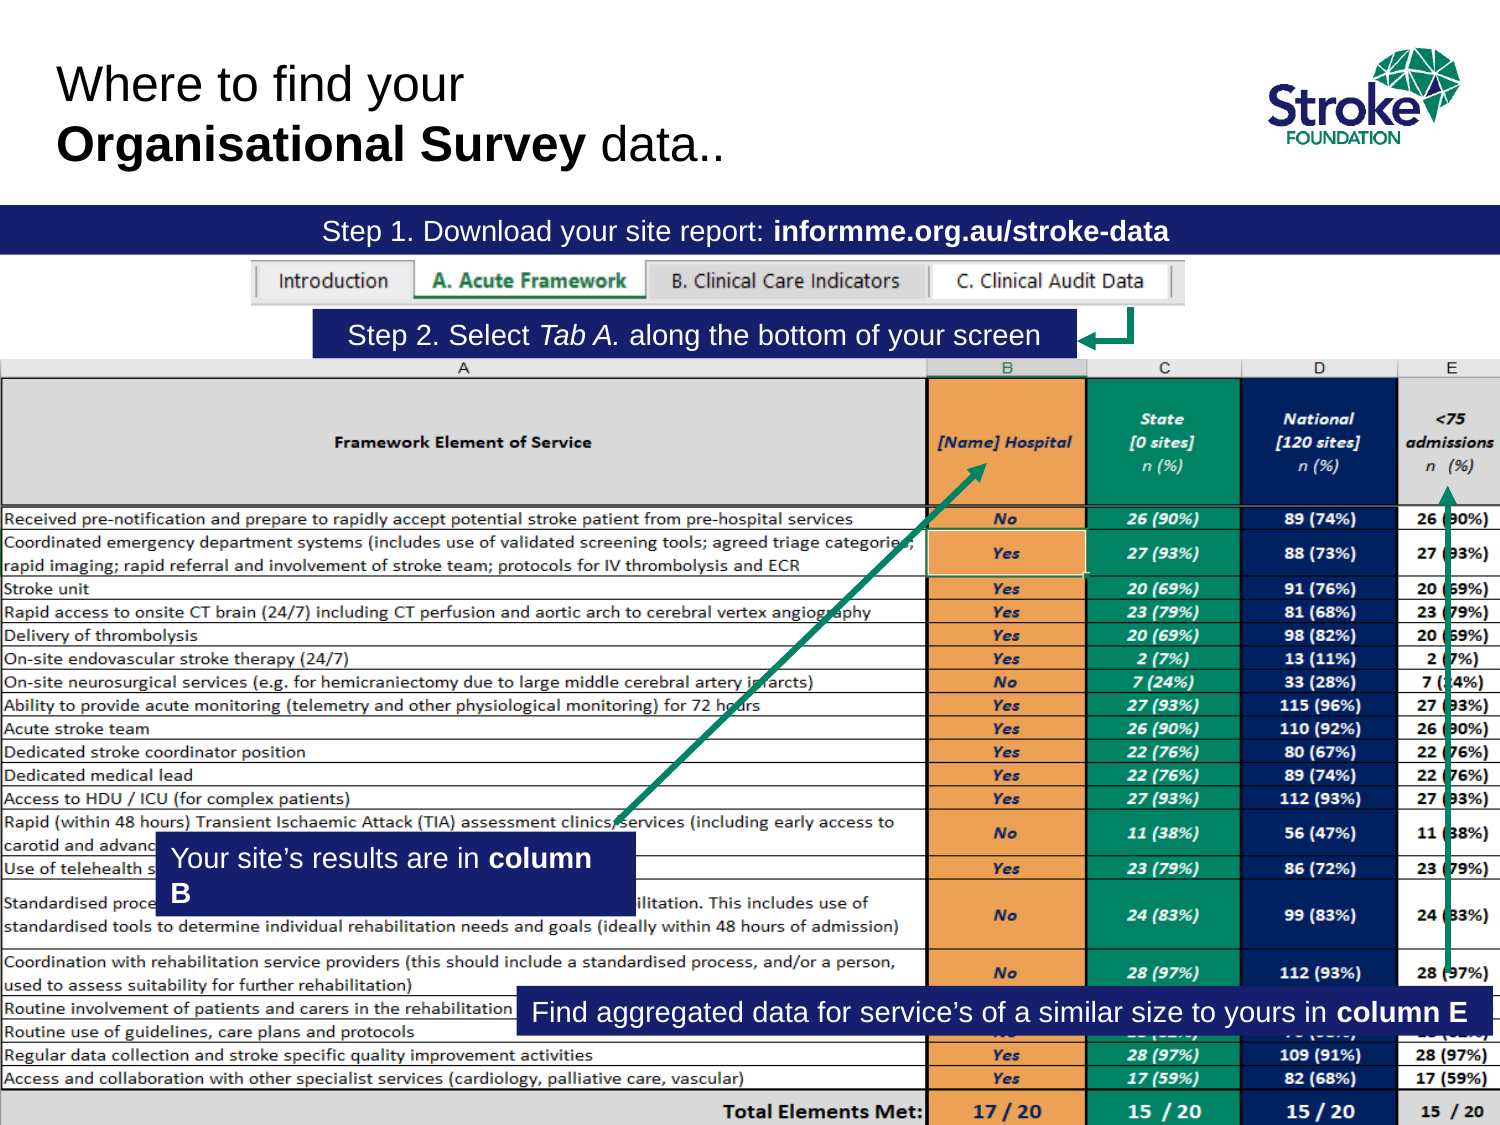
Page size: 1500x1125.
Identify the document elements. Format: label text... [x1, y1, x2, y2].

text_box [615, 463, 987, 824]
picture [1243, 11, 1483, 181]
picture [251, 260, 1185, 307]
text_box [1076, 307, 1185, 342]
text_box Step 2. Select Tab A. along the bottom of your screen [312, 308, 1077, 359]
text_box Step 1. Download your site report: informme.org.au/stroke-data [0, 205, 1500, 255]
text_box Where to find your Organisational Survey data.. [41, 44, 792, 179]
picture [0, 359, 1500, 1125]
